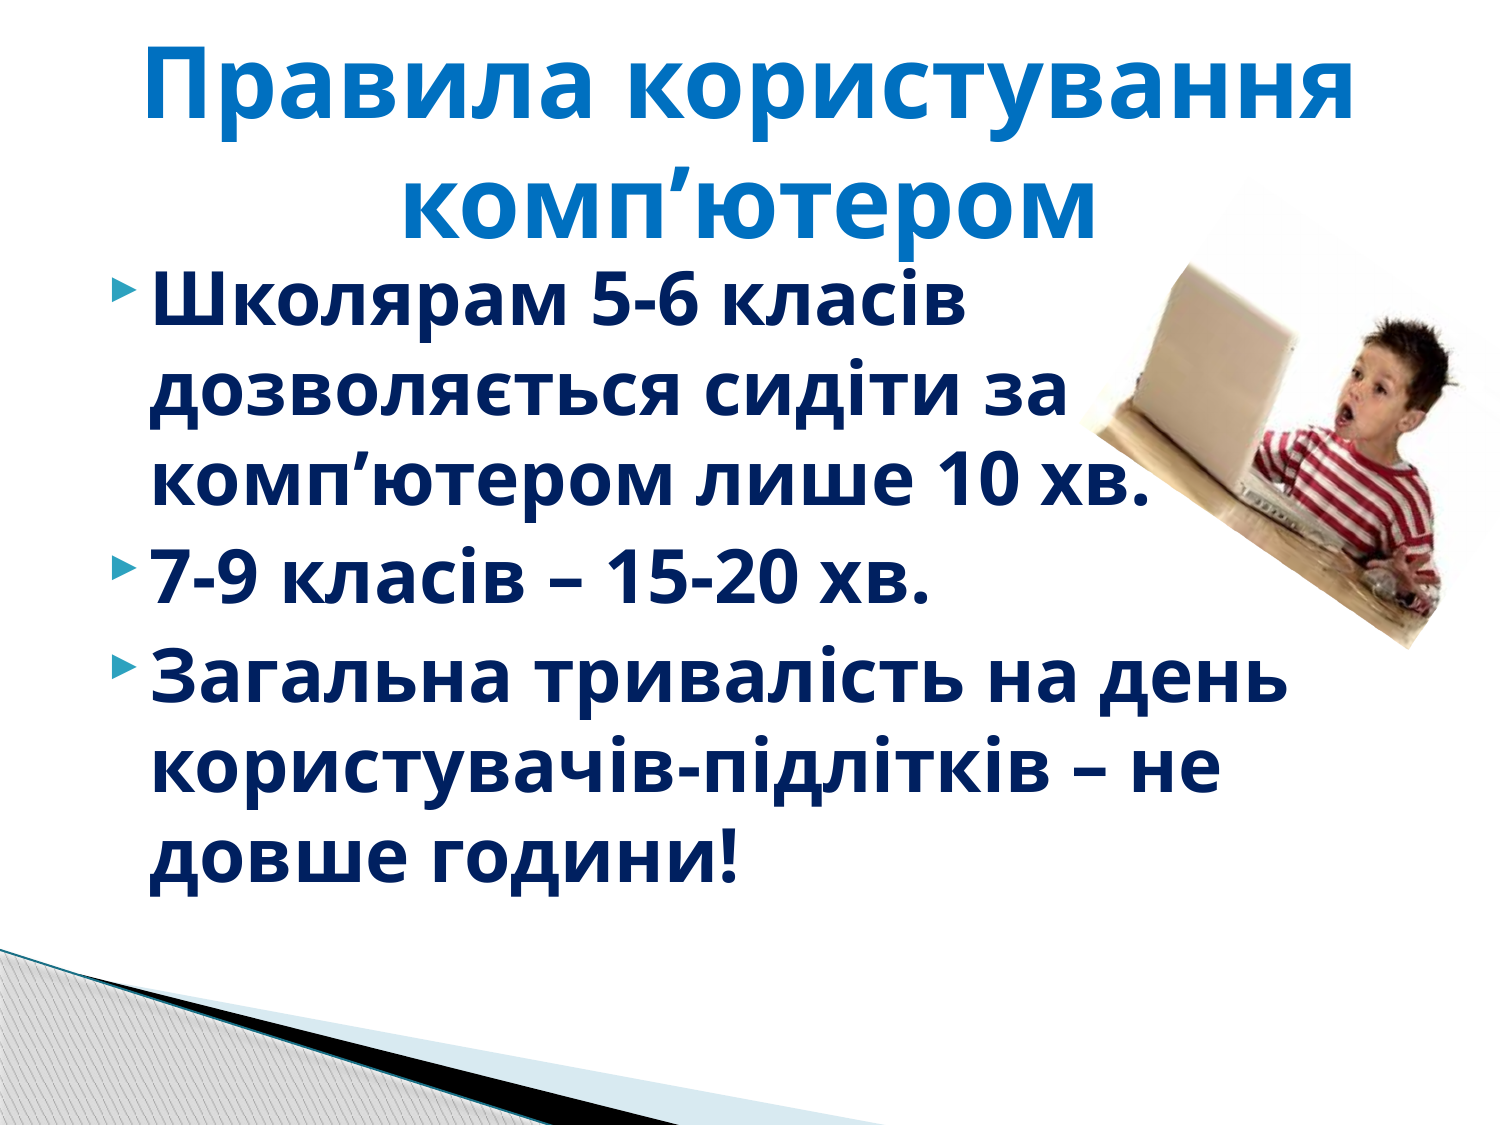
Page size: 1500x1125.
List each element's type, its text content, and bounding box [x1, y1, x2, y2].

picture [1080, 177, 1500, 649]
list Школярам 5-6 класів дозволяється сидіти за комп’ютером лише 10 хв. 7-9 класів – 15-20 хв. Загальна тривалість на день користувачів-підлітків – не довше години! [75, 243, 1425, 1008]
title Правила користування комп’ютером [75, 45, 1425, 233]
